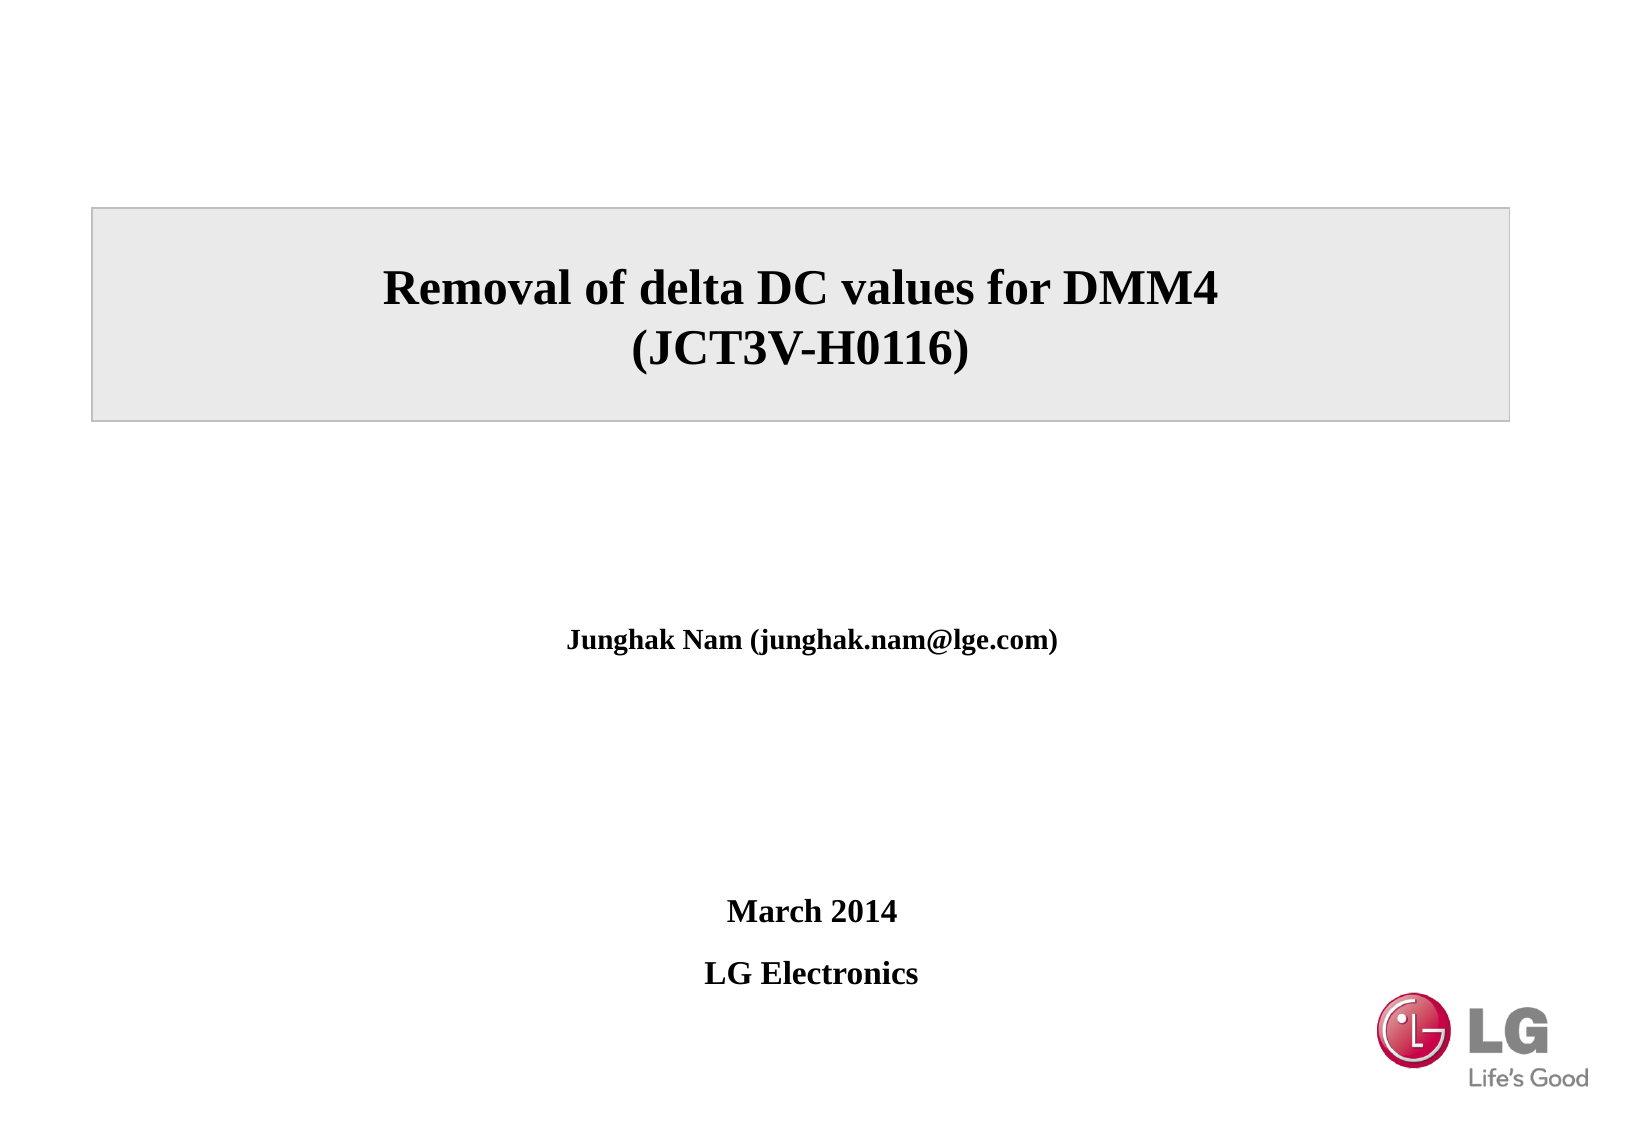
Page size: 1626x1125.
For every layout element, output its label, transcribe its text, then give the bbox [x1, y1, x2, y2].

text_box March 2014 [674, 882, 951, 937]
text_box Junghak Nam (junghak.nam@lge.com) [0, 609, 1625, 663]
picture [1375, 985, 1588, 1093]
text_box Removal of delta DC values for DMM4 (JCT3V-H0116) [91, 208, 1510, 421]
text_box LG Electronics [651, 944, 972, 999]
